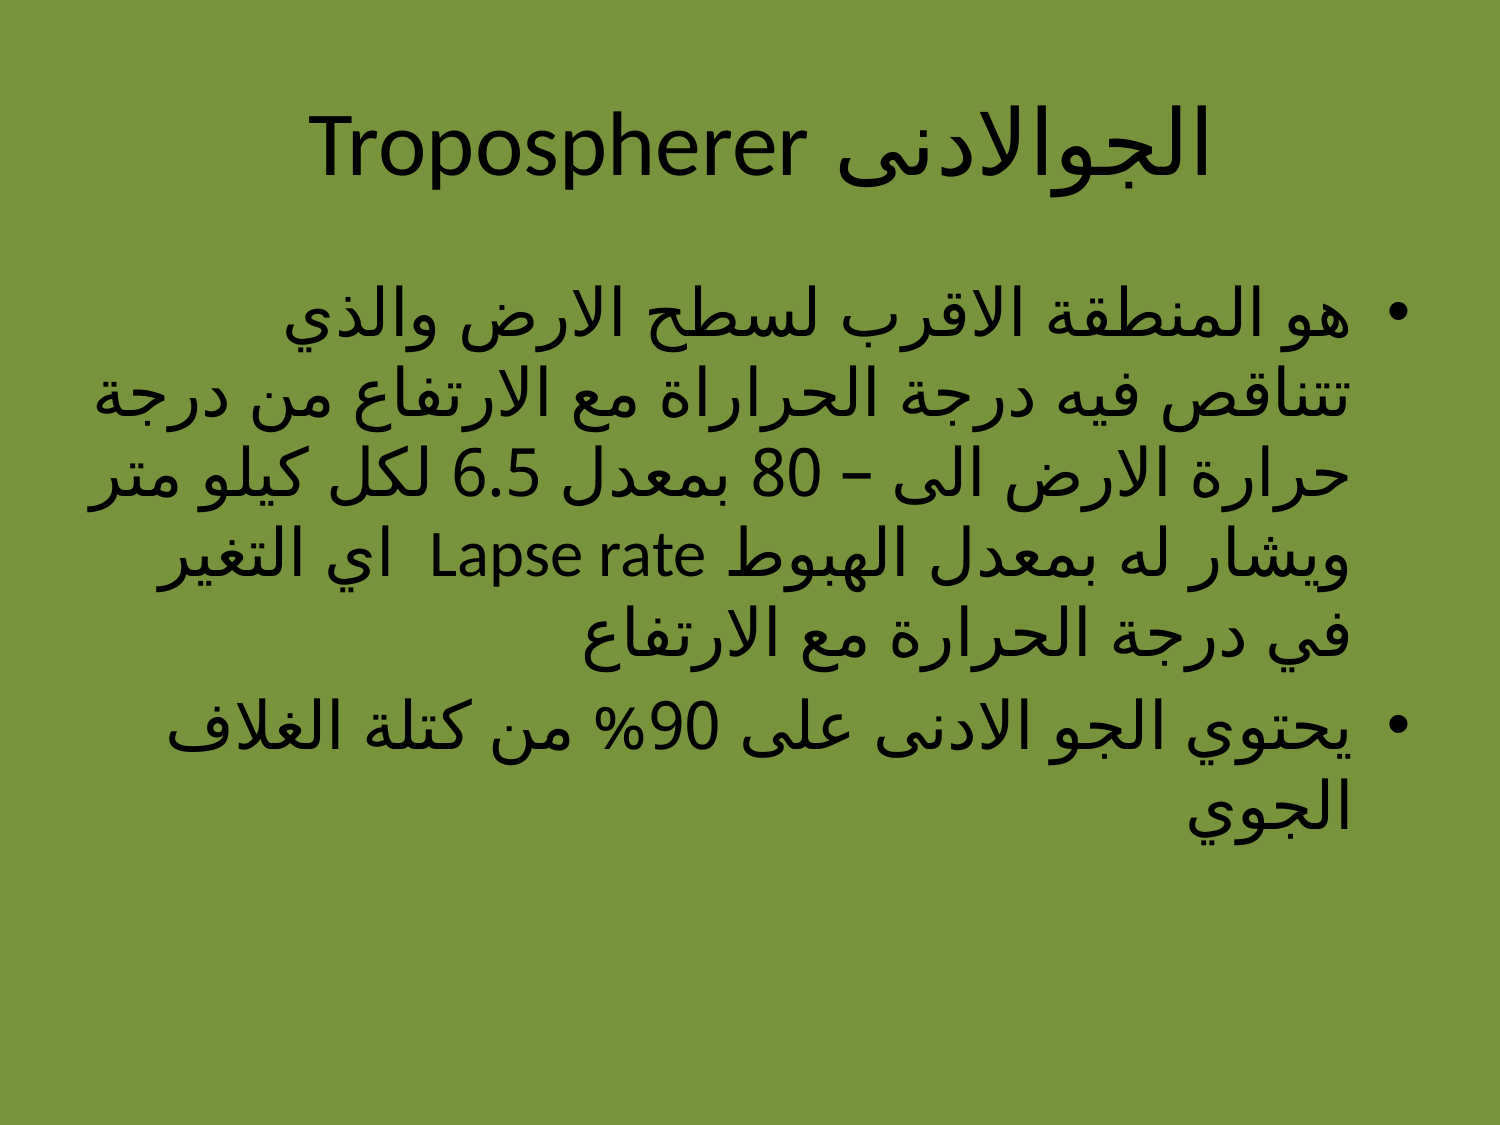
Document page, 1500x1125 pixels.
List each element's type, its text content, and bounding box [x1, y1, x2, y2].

list هو المنطقة الاقرب لسطح الارض والذي تتناقص فيه درجة الحراراة مع الارتفاع من درجة حرارة الارض الى – 80 بمعدل 6.5 لكل كيلو متر ويشار له بمعدل الهبوط Lapse rate اي التغير في درجة الحرارة مع الارتفاع يحتوي الجو الادنى على 90% من كتلة الغلاف الجوي [75, 262, 1425, 1005]
title الجوالادنى Tropospherer [75, 45, 1425, 233]
